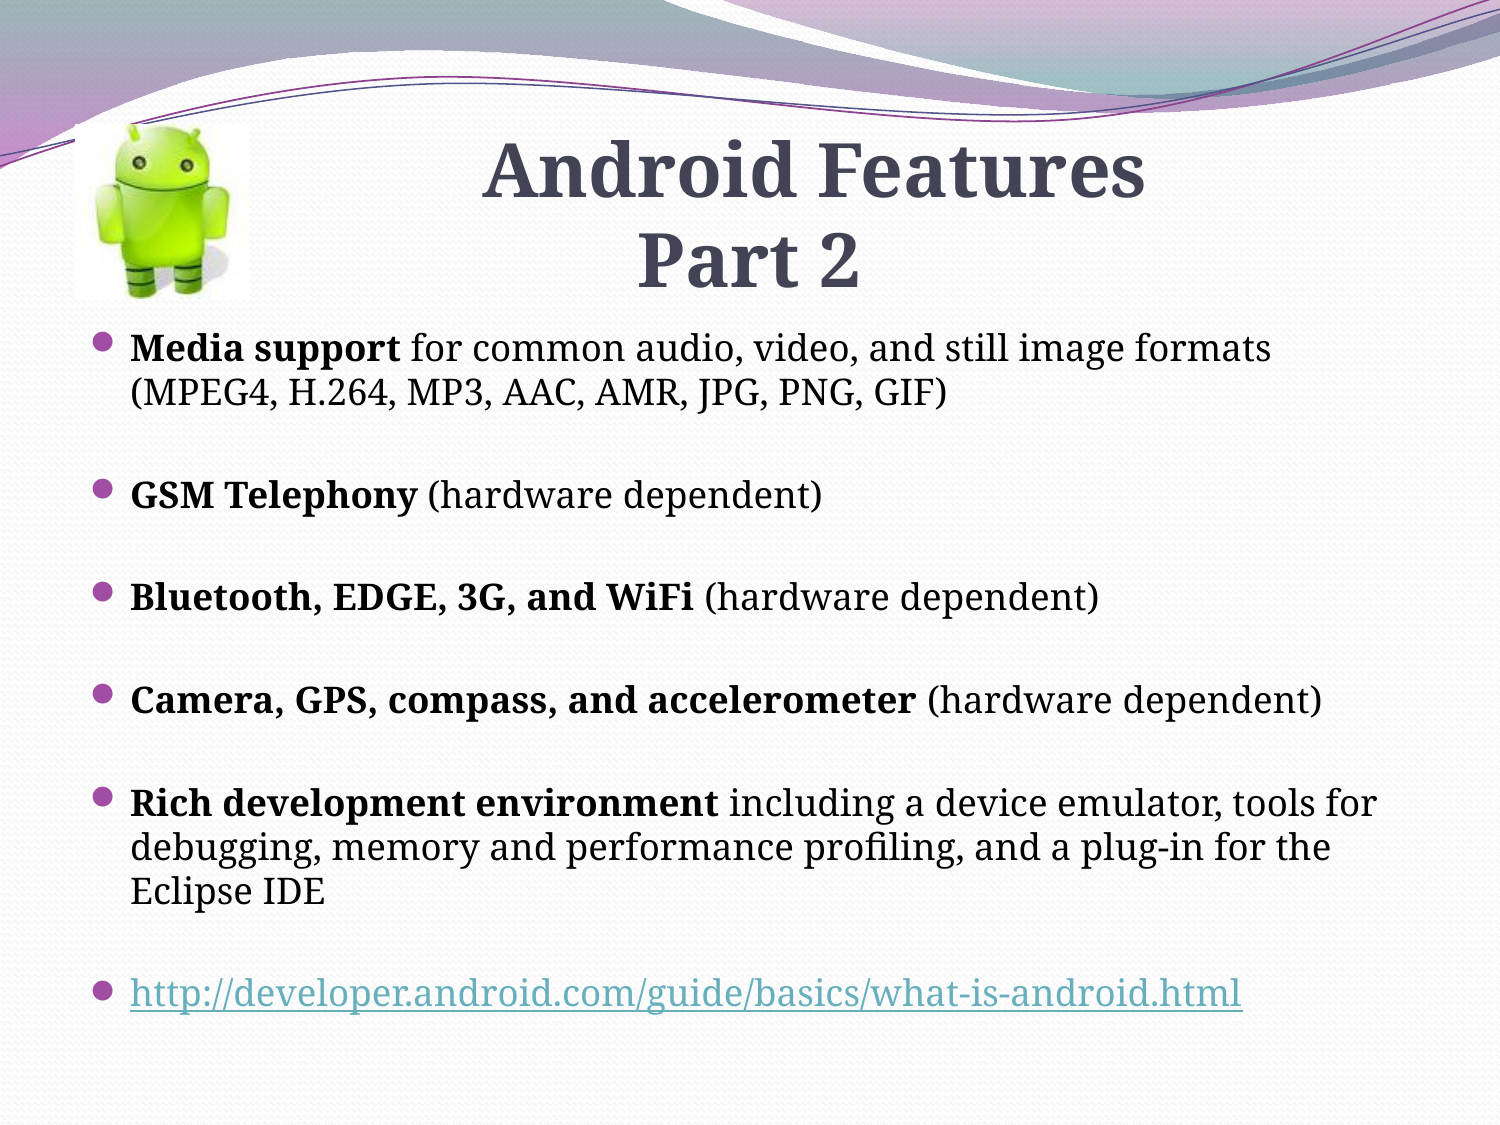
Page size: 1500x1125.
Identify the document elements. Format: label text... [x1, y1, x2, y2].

list Media support for common audio, video, and still image formats (MPEG4, H.264, MP3, AAC, AMR, JPG, PNG, GIF) GSM Telephony (hardware dependent) Bluetooth, EDGE, 3G, and WiFi (hardware dependent) Camera, GPS, compass, and accelerometer (hardware dependent) Rich development environment including a device emulator, tools for debugging, memory and performance profiling, and a plug-in for the Eclipse IDE http://developer.android.com/guide/basics/what-is-android.html [75, 317, 1425, 1038]
title Android Features Part 2 [75, 115, 1425, 303]
